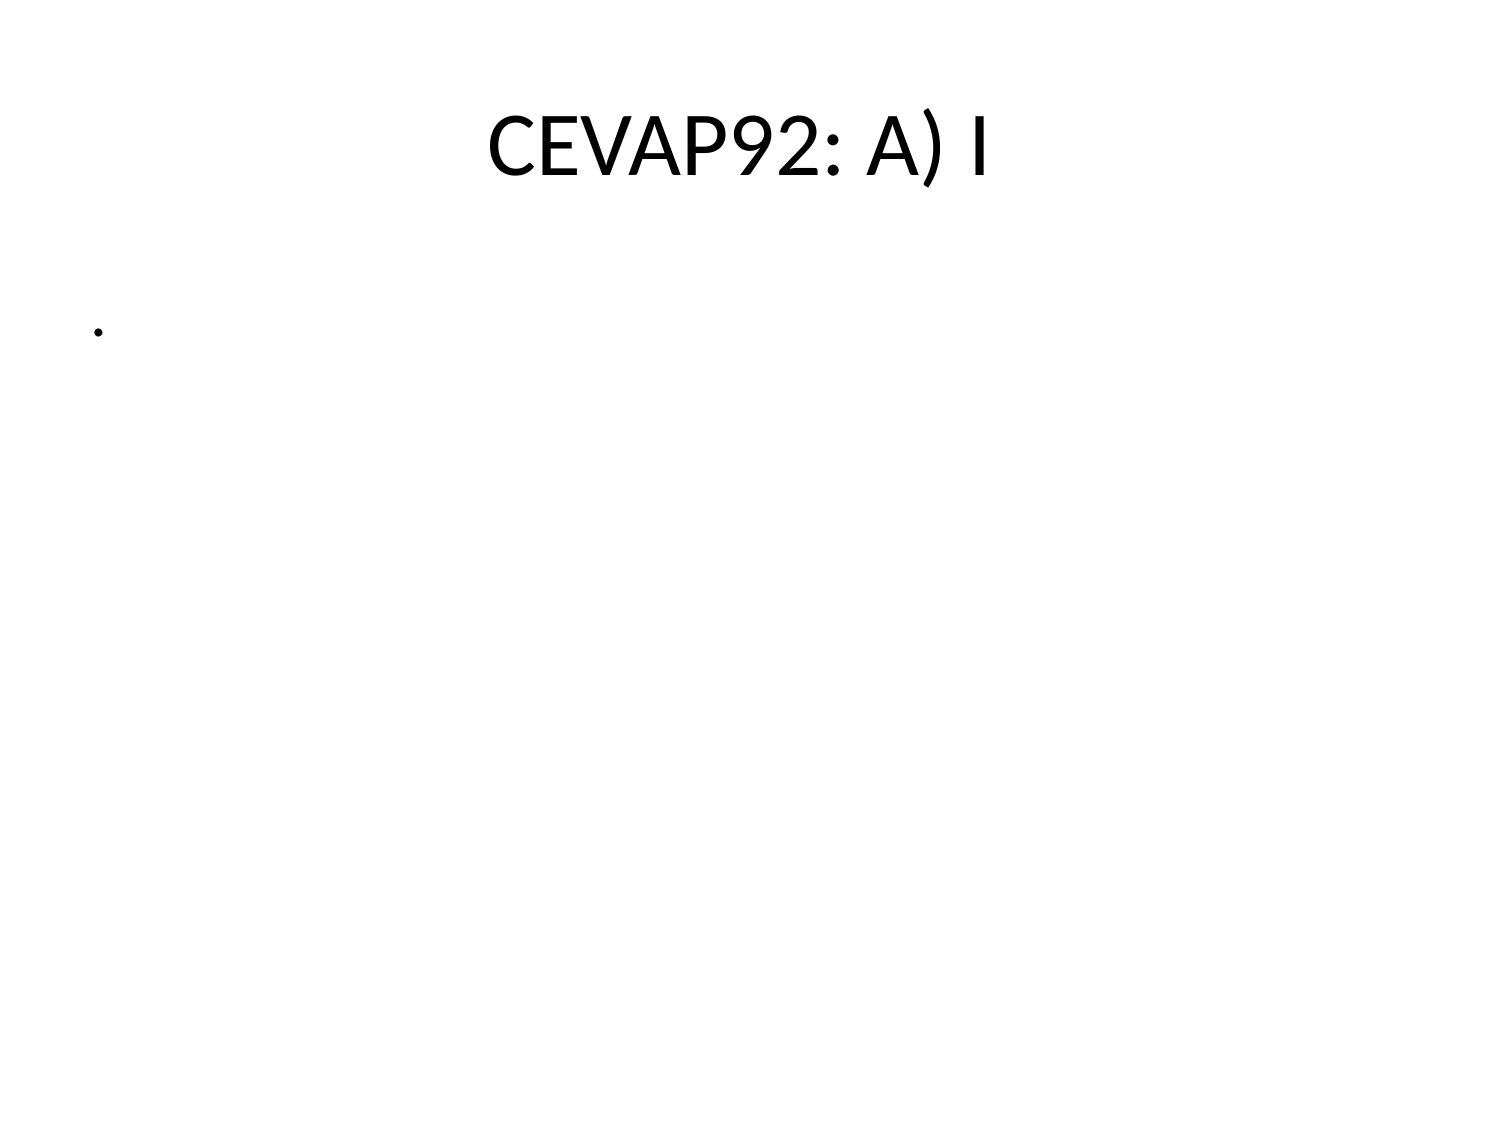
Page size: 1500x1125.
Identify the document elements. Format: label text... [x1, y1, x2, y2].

title CEVAP92: A) I [75, 45, 1425, 233]
list . [75, 262, 1425, 1005]
